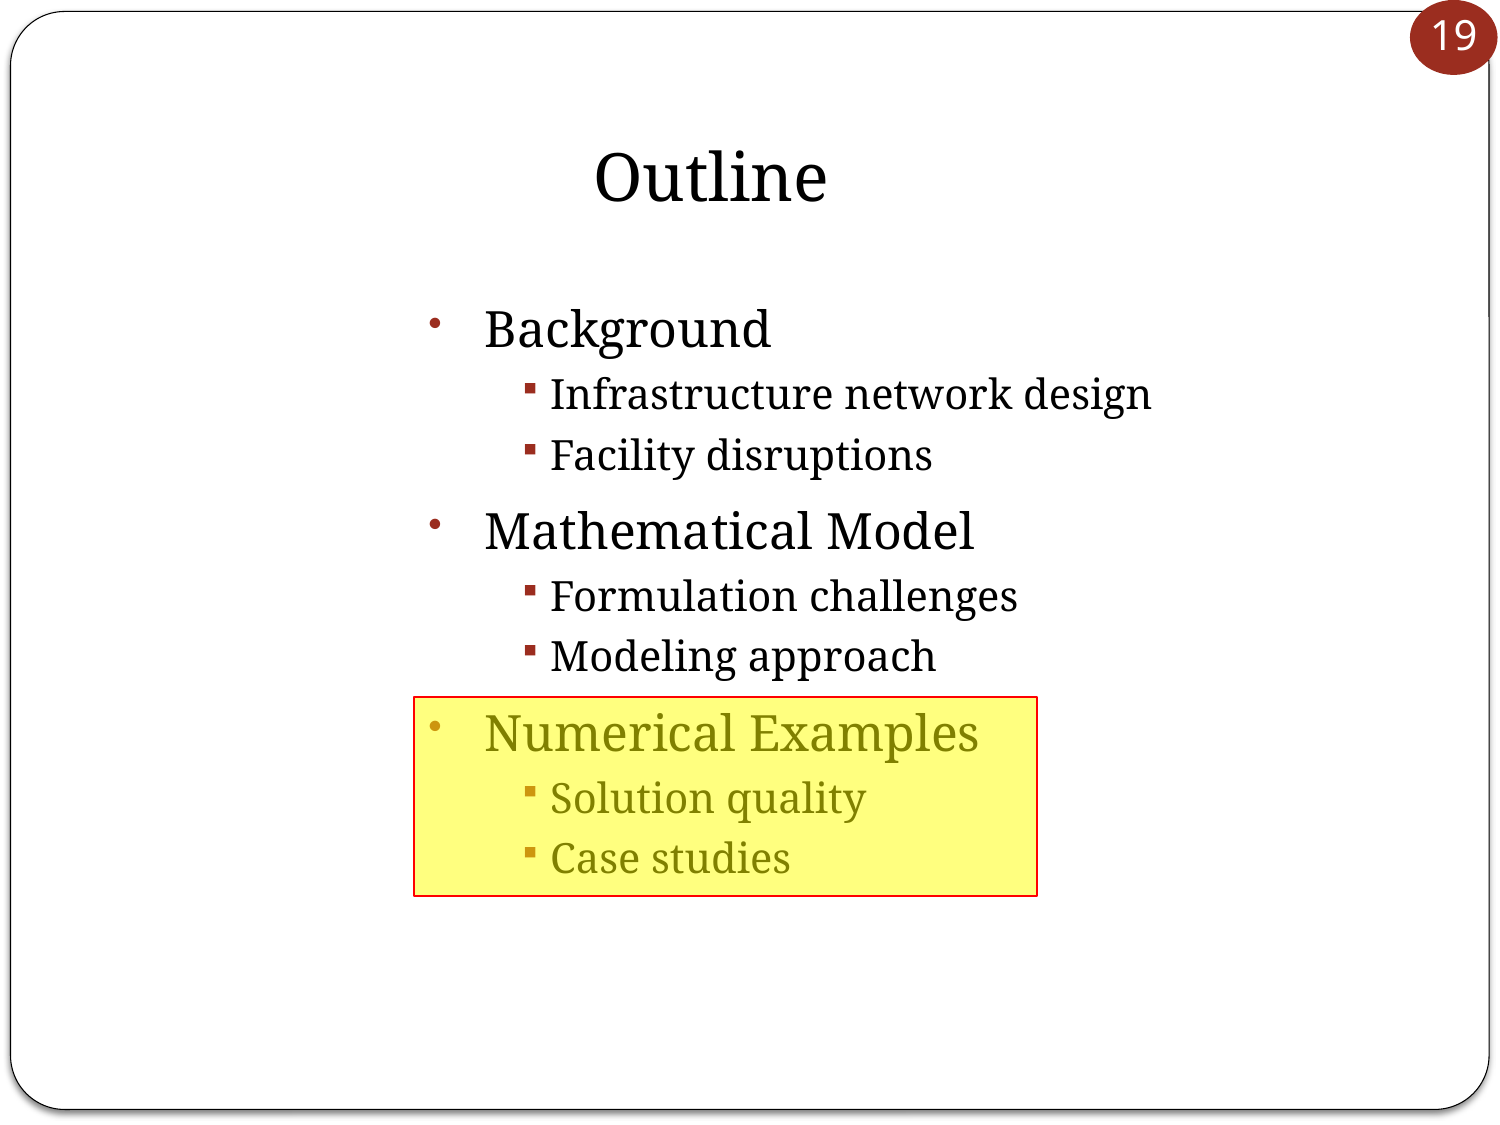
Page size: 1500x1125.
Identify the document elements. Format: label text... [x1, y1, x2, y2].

text_box [413, 696, 1038, 897]
title Outline [73, 101, 1349, 230]
text_box Background Infrastructure network design Facility disruptions Mathematical Model Formulation challenges Modeling approach Numerical Examples Solution quality Case studies [413, 290, 1258, 1015]
